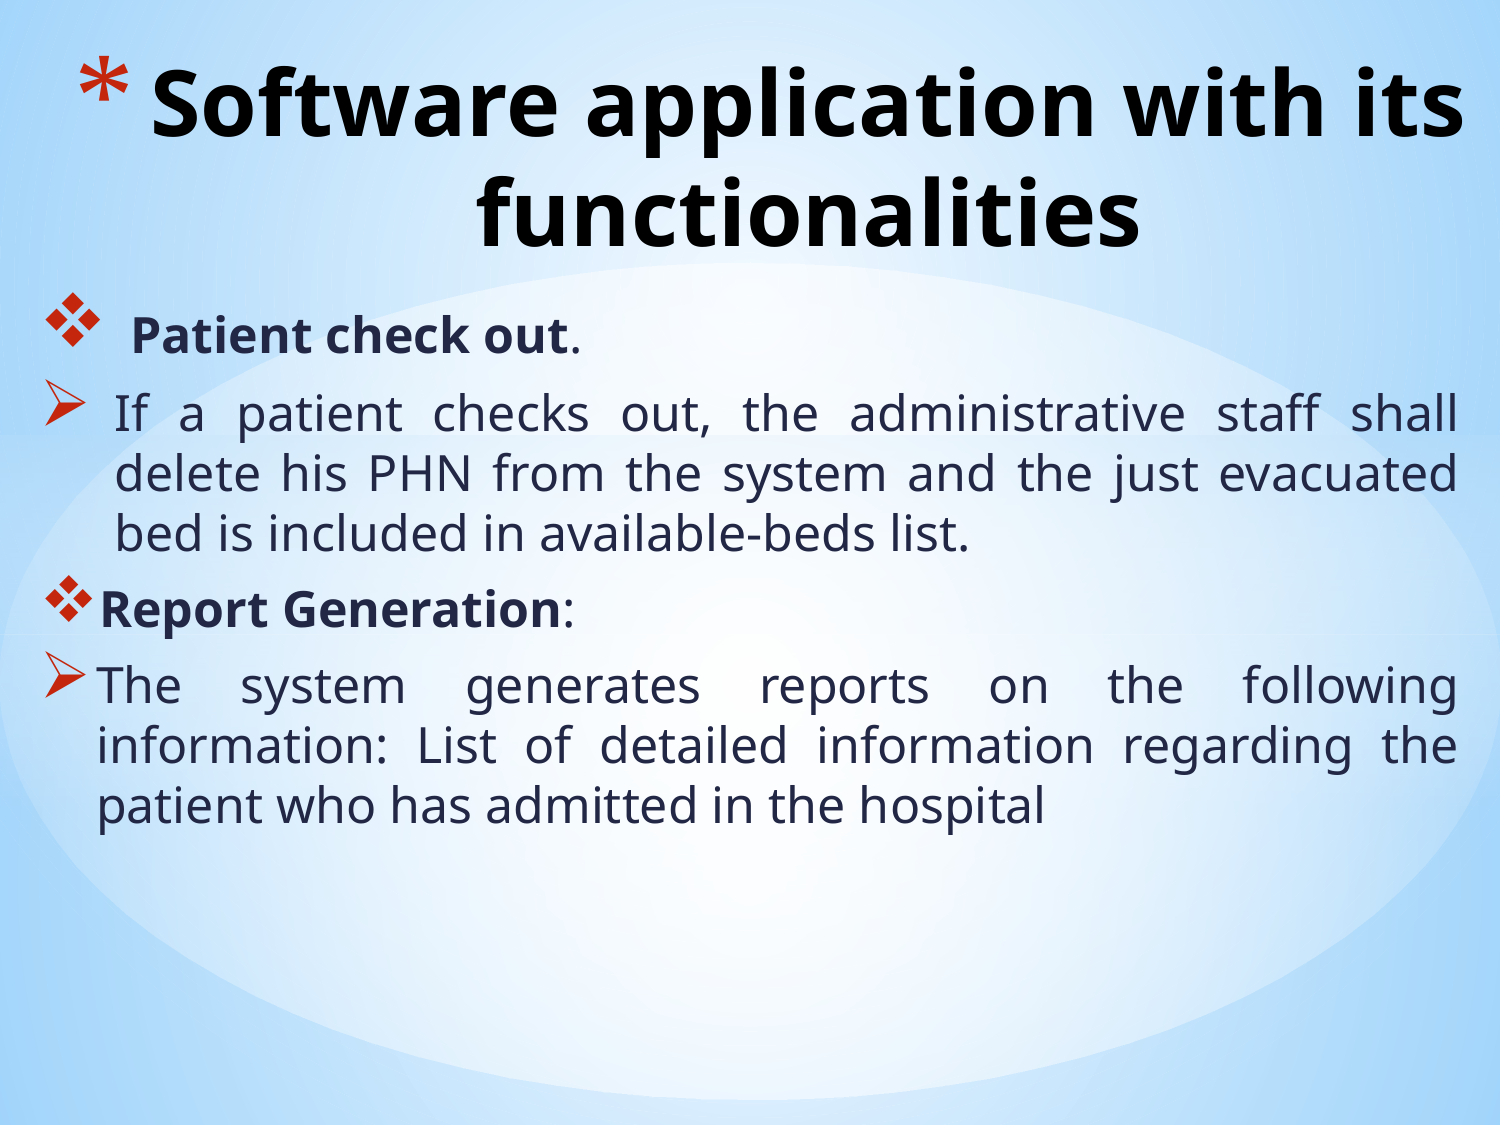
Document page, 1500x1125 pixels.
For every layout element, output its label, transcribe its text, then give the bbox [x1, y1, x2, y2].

subtitle Patient check out. If a patient checks out, the administrative staff shall delete his PHN from the system and the just evacuated bed is included in available-beds list. Report Generation: The system generates reports on the following information: List of detailed information regarding the patient who has admitted in the hospital [24, 287, 1475, 875]
title Software application with its functionalities [12, 37, 1500, 263]
